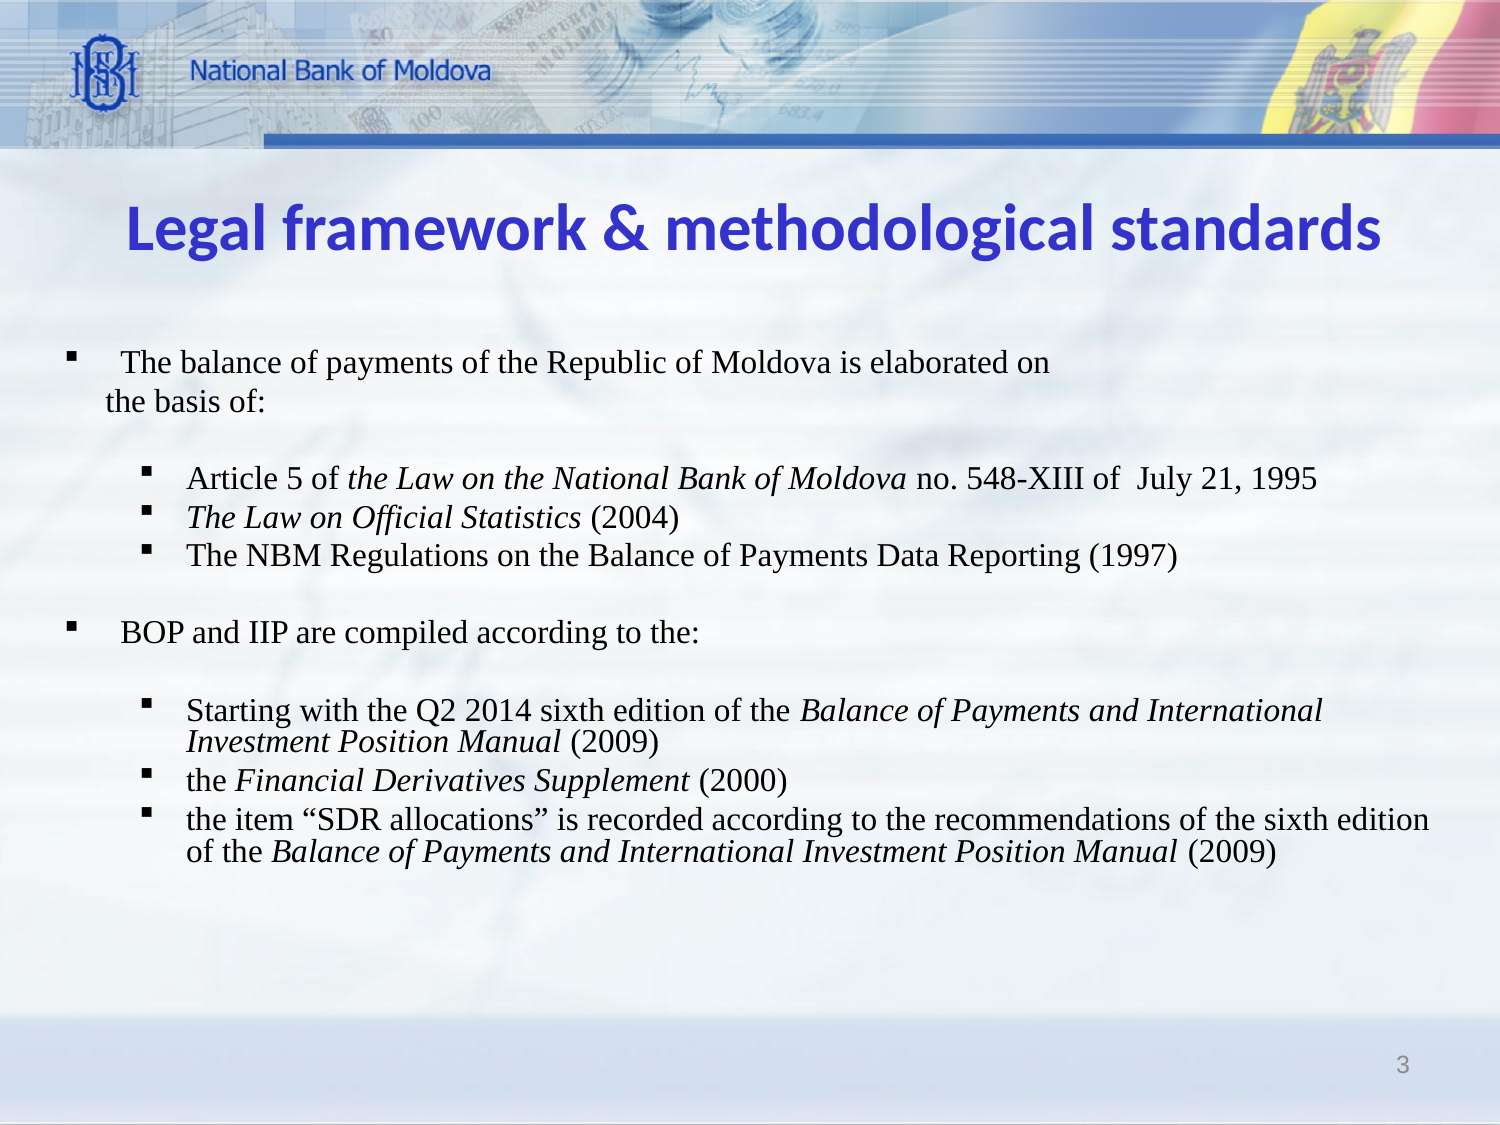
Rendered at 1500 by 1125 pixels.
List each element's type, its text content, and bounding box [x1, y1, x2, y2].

slide_number 3 [1074, 1047, 1425, 1103]
title Legal framework & methodological standards [50, 172, 1460, 275]
picture [0, 0, 1500, 1125]
text_box The balance of payments of the Republic of Moldova is elaborated on the basis of: Article 5 of the Law on the National Bank of Moldova no. 548-XIII of July 21, 1995 The Law on Official Statistics (2004) The NBM Regulations on the Balance of Payments Data Reporting (1997) BOP and IIP are compiled according to the: Starting with the Q2 2014 sixth edition of the Balance of Payments and International Investment Position Manual (2009) the Financial Derivatives Supplement (2000) the item “SDR allocations” is recorded according to the recommendations of the sixth edition of the Balance of Payments and International Investment Position Manual (2009) [49, 302, 1456, 1047]
